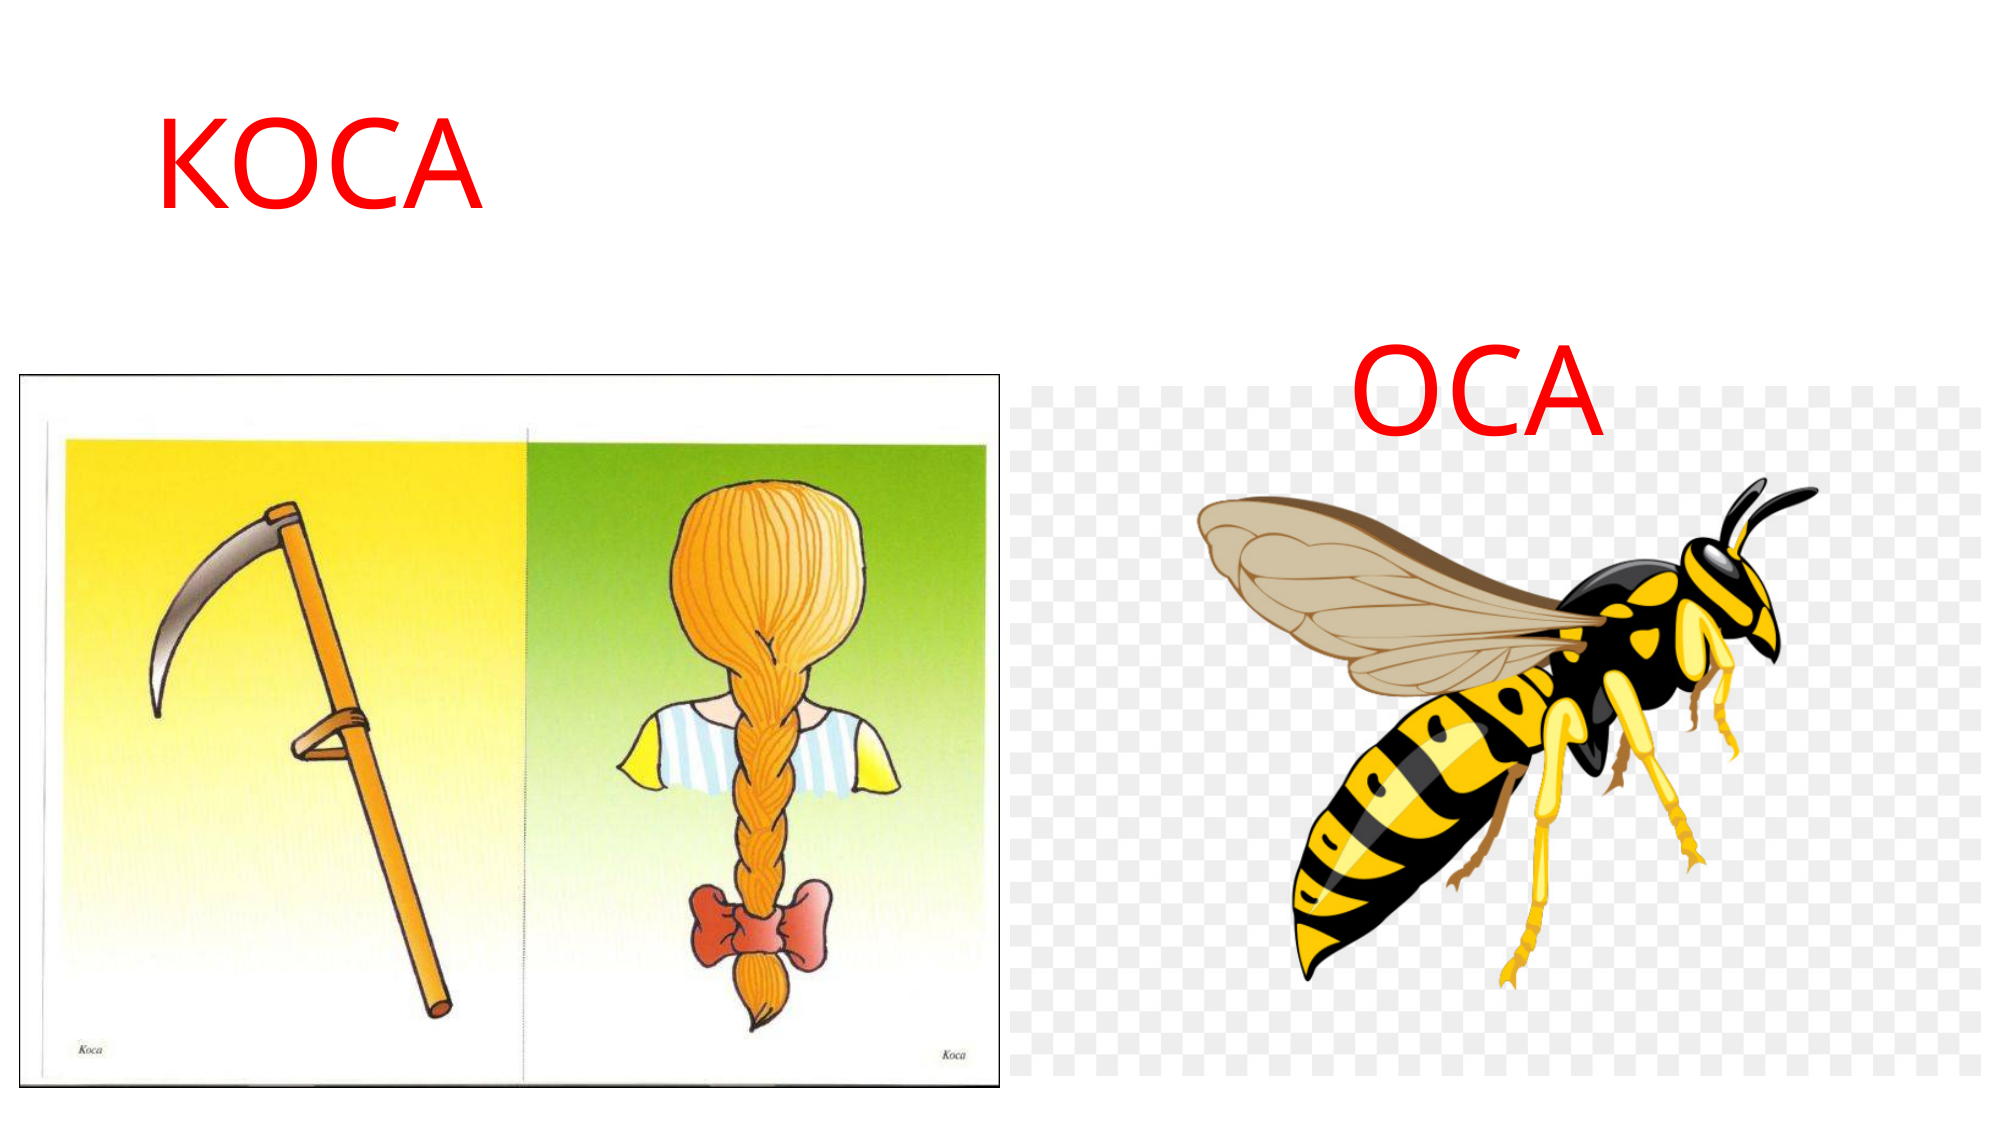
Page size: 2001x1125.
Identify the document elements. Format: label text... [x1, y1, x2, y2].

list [19, 374, 1000, 1088]
text_box ОСА [1332, 302, 2000, 468]
title КОСА [137, 59, 1863, 278]
picture [1009, 386, 1981, 1077]
